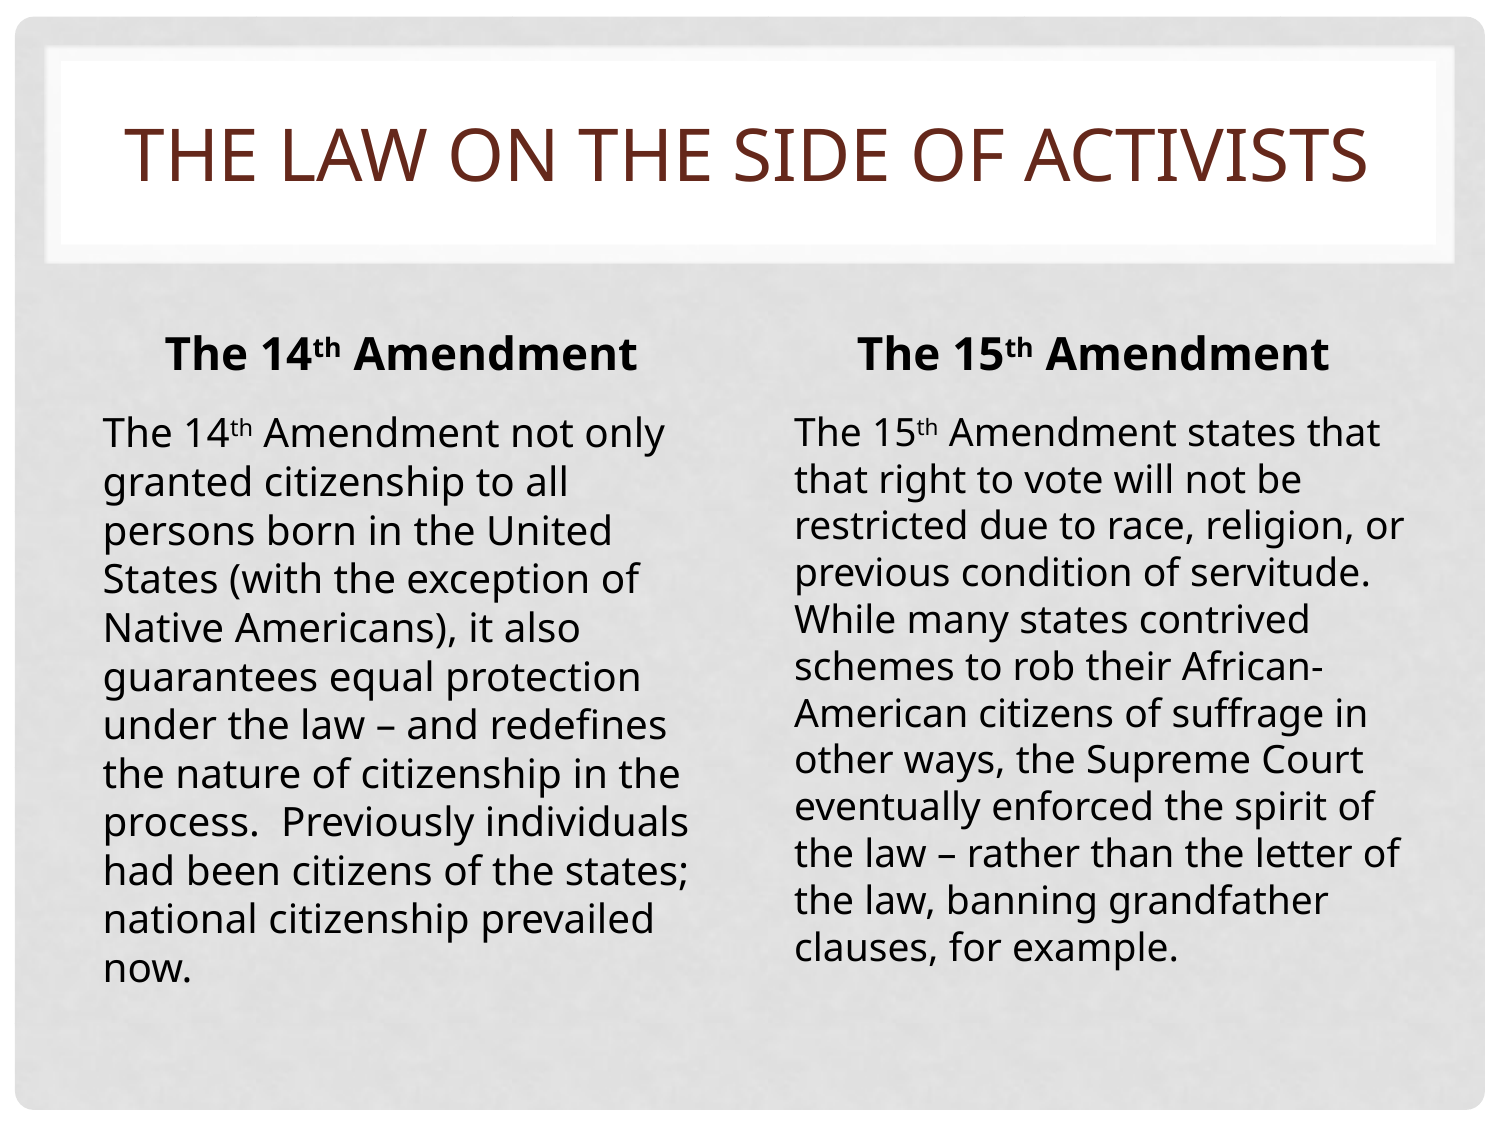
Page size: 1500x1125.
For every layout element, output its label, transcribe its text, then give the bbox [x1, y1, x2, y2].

title The law on the side of Activists [69, 66, 1425, 238]
list The 14th Amendment [69, 282, 733, 388]
list The 15th Amendment [761, 282, 1425, 388]
list The 15th Amendment states that that right to vote will not be restricted due to race, religion, or previous condition of servitude. While many states contrived schemes to rob their African-American citizens of suffrage in other ways, the Supreme Court eventually enforced the spirit of the law – rather than the letter of the law, banning grandfather clauses, for example. [761, 399, 1425, 1005]
list The 14th Amendment not only granted citizenship to all persons born in the United States (with the exception of Native Americans), it also guarantees equal protection under the law – and redefines the nature of citizenship in the process. Previously individuals had been citizens of the states; national citizenship prevailed now. [69, 399, 733, 1005]
